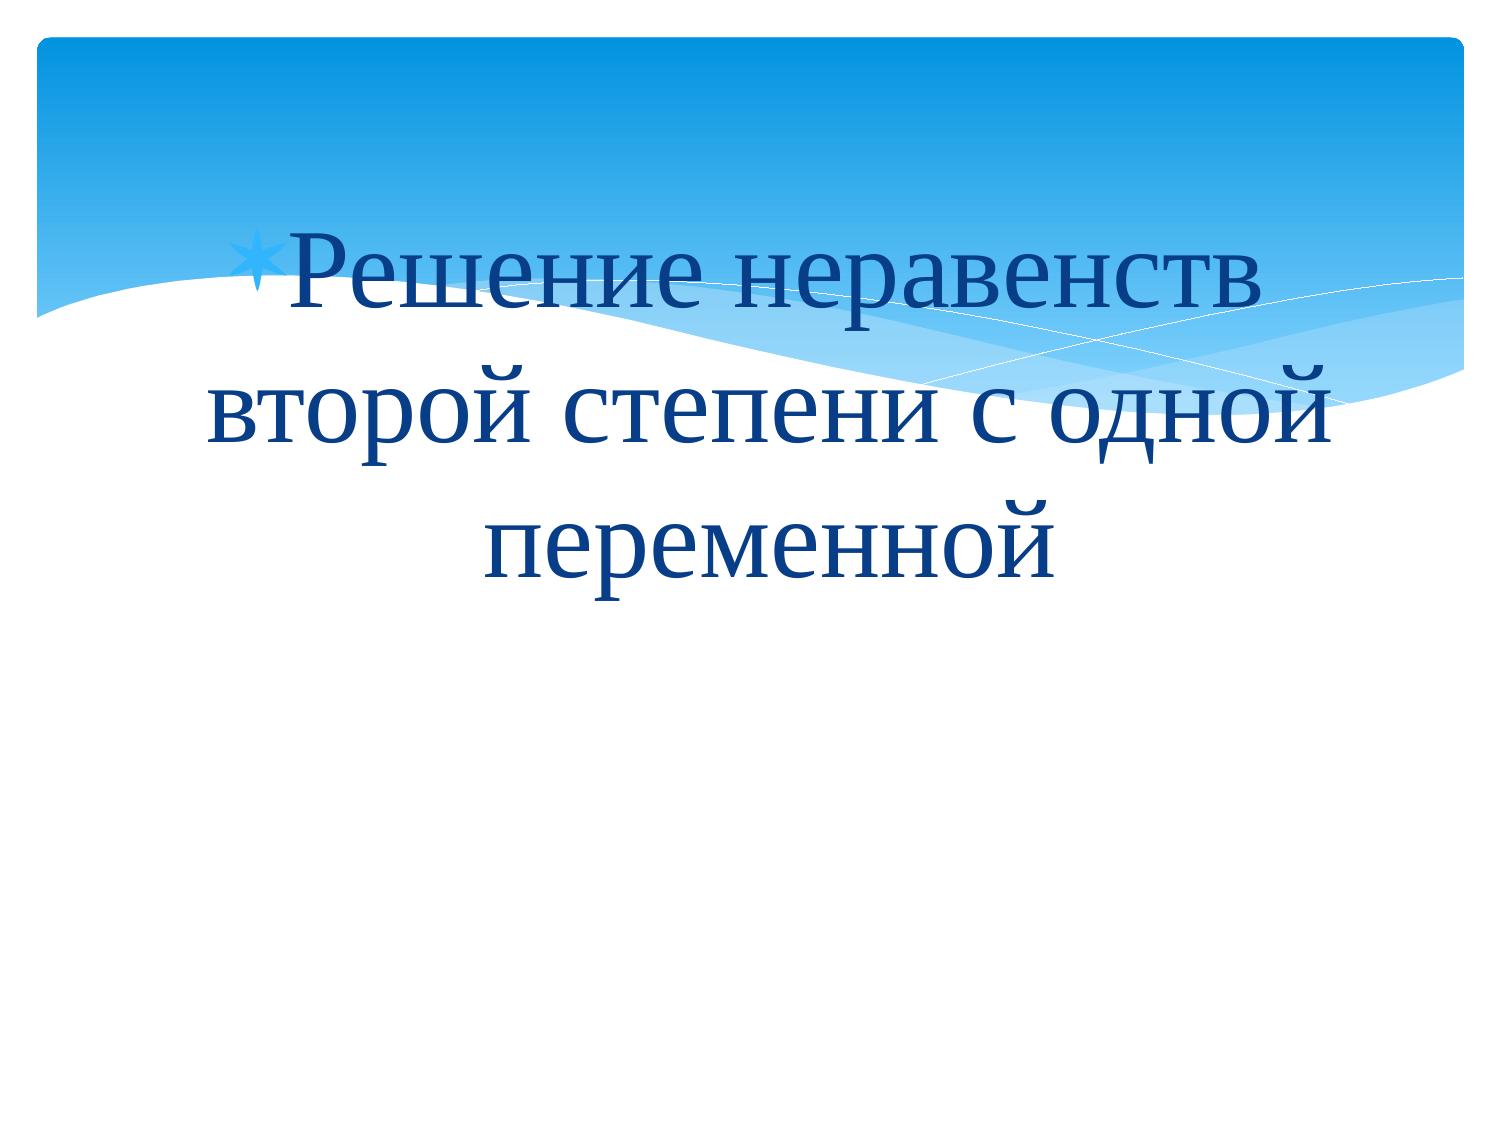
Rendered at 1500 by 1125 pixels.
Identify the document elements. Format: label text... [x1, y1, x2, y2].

list Решение неравенств второй степени с одной переменной [140, 187, 1356, 754]
